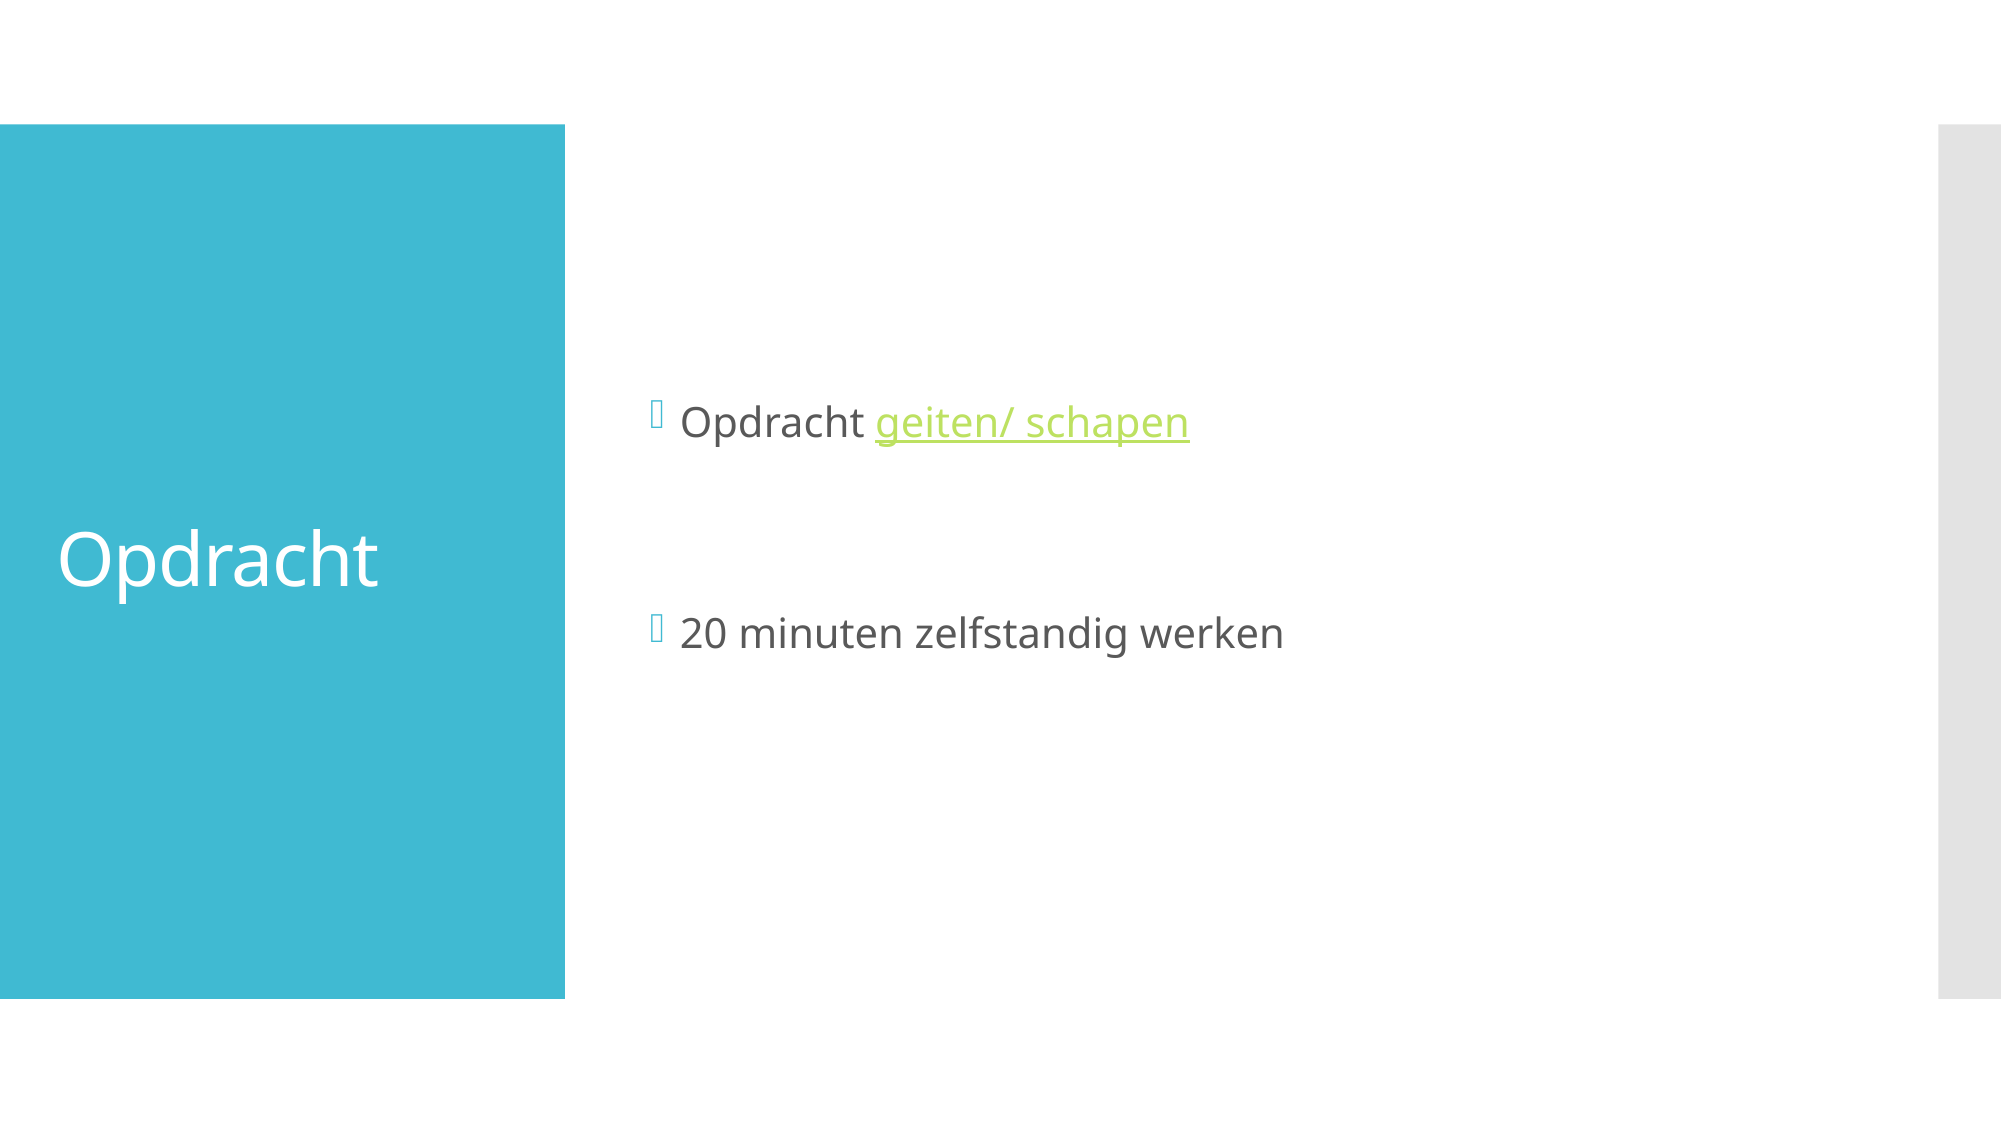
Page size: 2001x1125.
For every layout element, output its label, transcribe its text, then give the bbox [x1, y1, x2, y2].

list Opdracht geiten/ schapen 20 minuten zelfstandig werken [634, 141, 1835, 982]
title Opdracht [41, 184, 525, 940]
